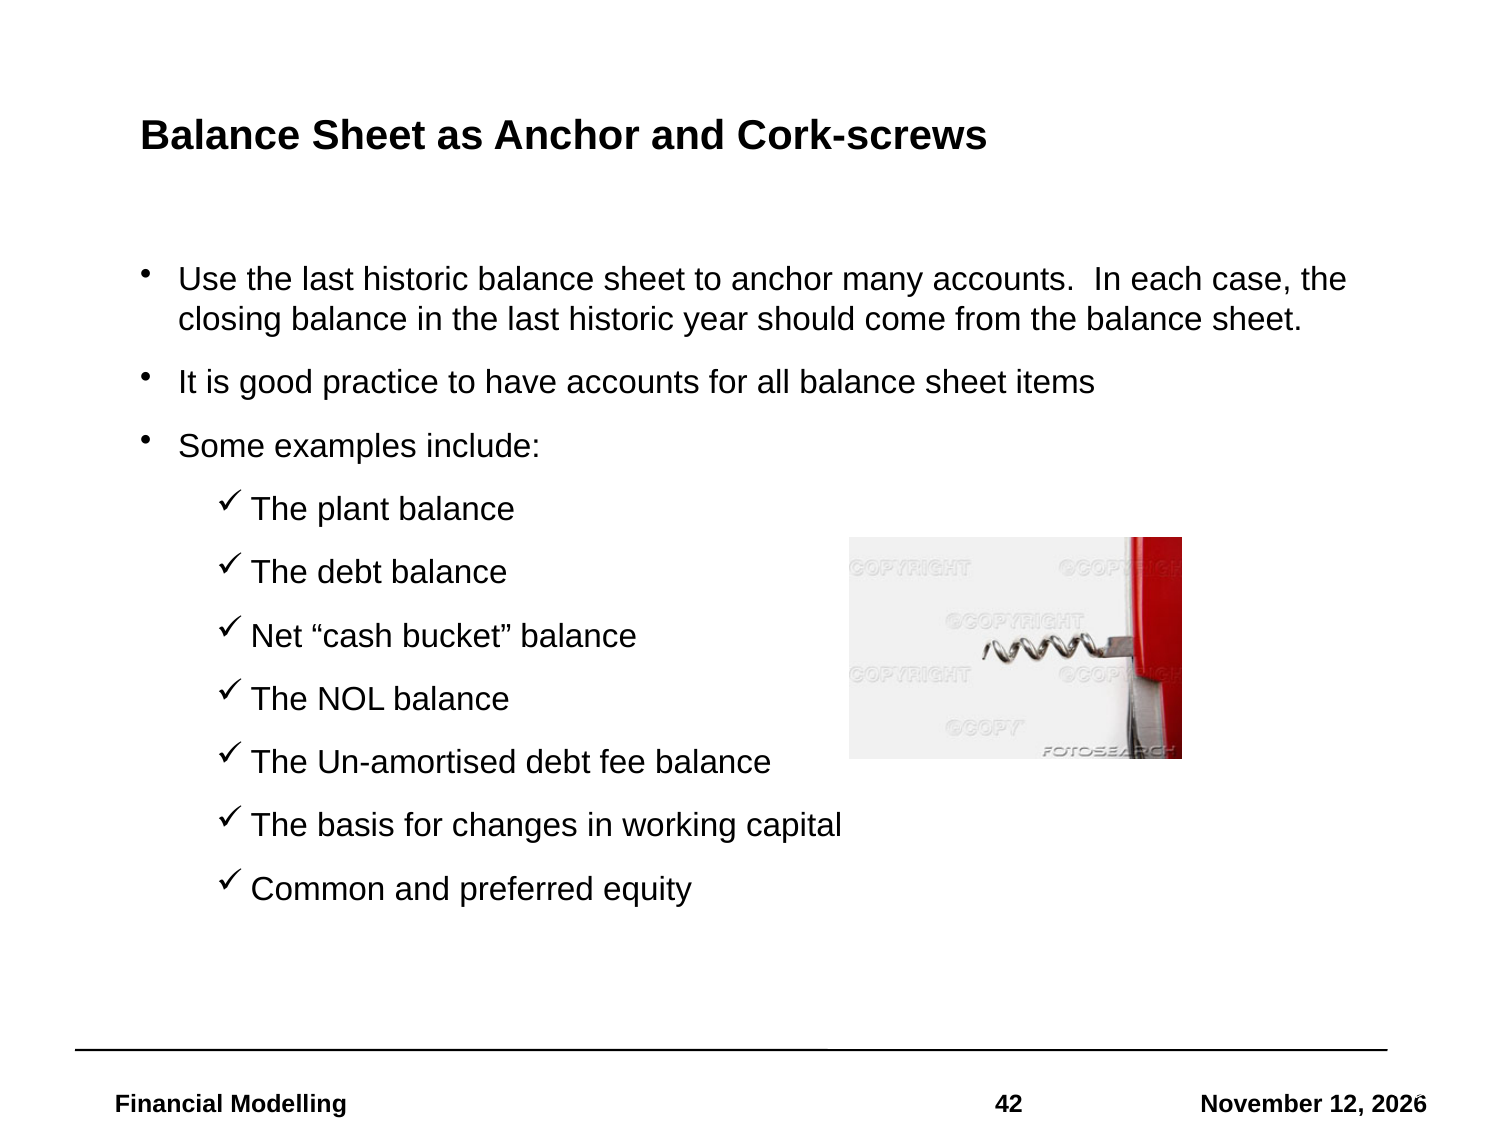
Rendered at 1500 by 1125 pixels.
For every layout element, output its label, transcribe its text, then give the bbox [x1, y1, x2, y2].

picture [849, 537, 1182, 759]
list Use the last historic balance sheet to anchor many accounts. In each case, the closing balance in the last historic year should come from the balance sheet. It is good practice to have accounts for all balance sheet items Some examples include: The plant balance The debt balance Net “cash bucket” balance The NOL balance The Un-amortised debt fee balance The basis for changes in working capital Common and preferred equity [124, 249, 1413, 1001]
title Balance Sheet as Anchor and Cork-screws [124, 99, 1413, 226]
